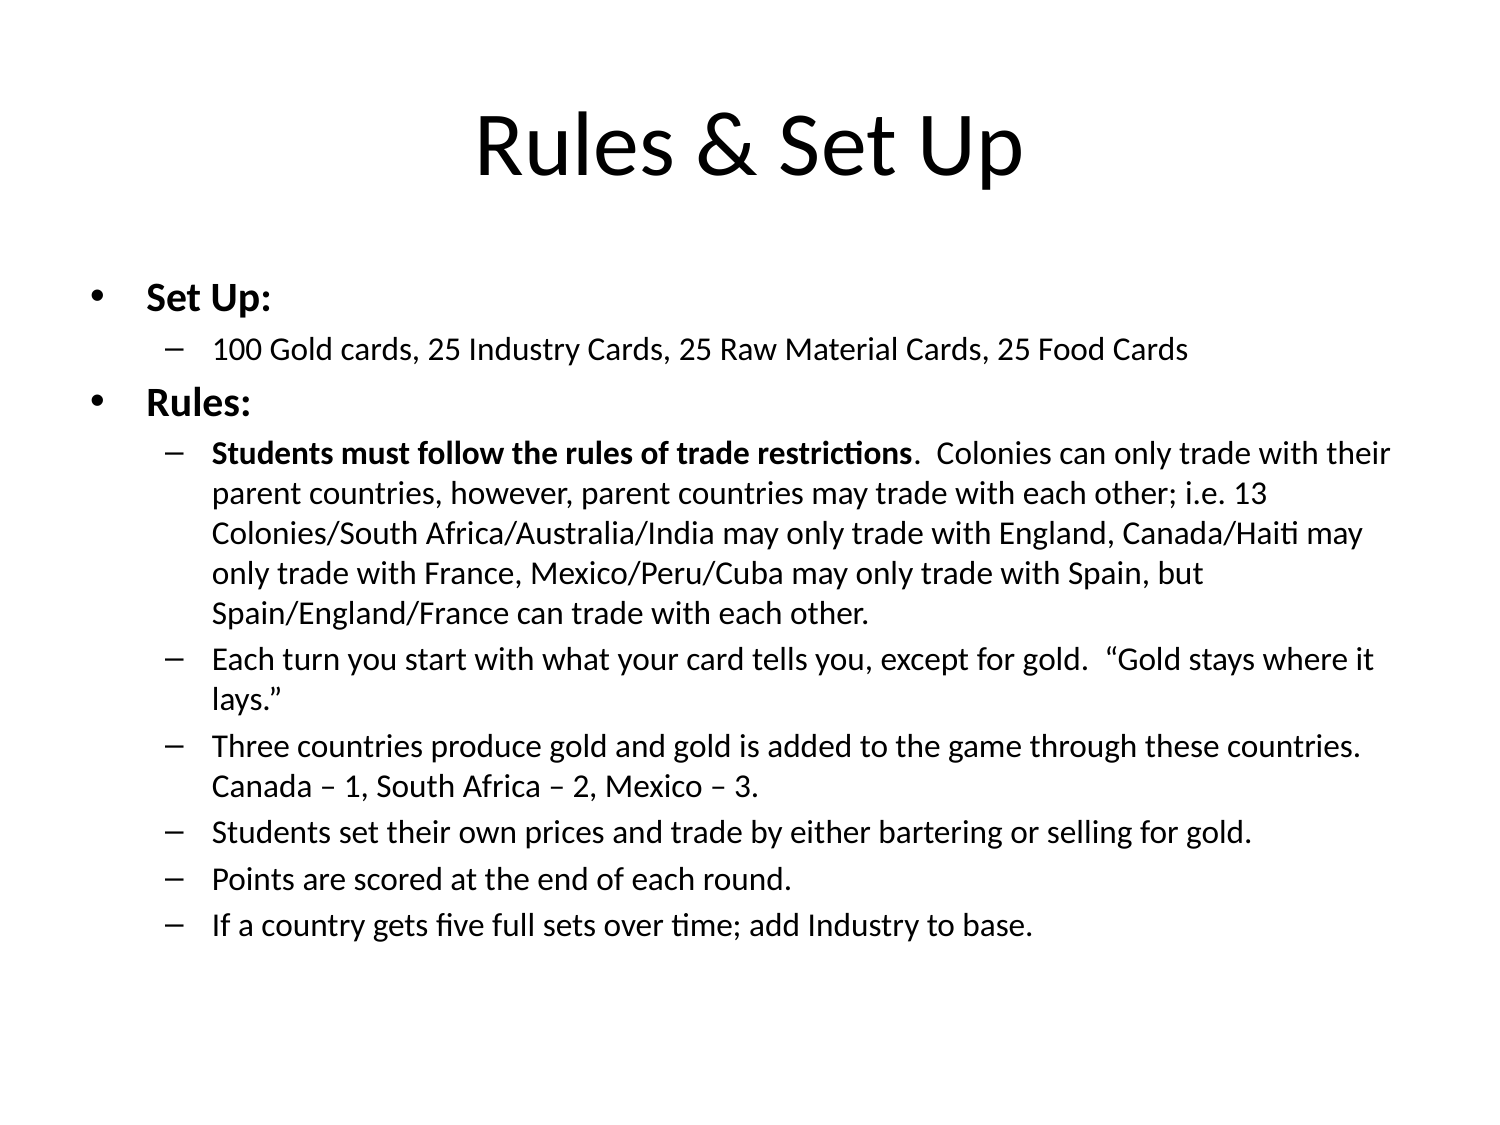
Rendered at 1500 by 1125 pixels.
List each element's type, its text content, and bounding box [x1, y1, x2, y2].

title Rules & Set Up [75, 45, 1425, 233]
list Set Up: 100 Gold cards, 25 Industry Cards, 25 Raw Material Cards, 25 Food Cards Rules: Students must follow the rules of trade restrictions. Colonies can only trade with their parent countries, however, parent countries may trade with each other; i.e. 13 Colonies/South Africa/Australia/India may only trade with England, Canada/Haiti may only trade with France, Mexico/Peru/Cuba may only trade with Spain, but Spain/England/France can trade with each other. Each turn you start with what your card tells you, except for gold. “Gold stays where it lays.” Three countries produce gold and gold is added to the game through these countries. Canada – 1, South Africa – 2, Mexico – 3. Students set their own prices and trade by either bartering or selling for gold. Points are scored at the end of each round. If a country gets five full sets over time; add Industry to base. [75, 262, 1425, 1005]
